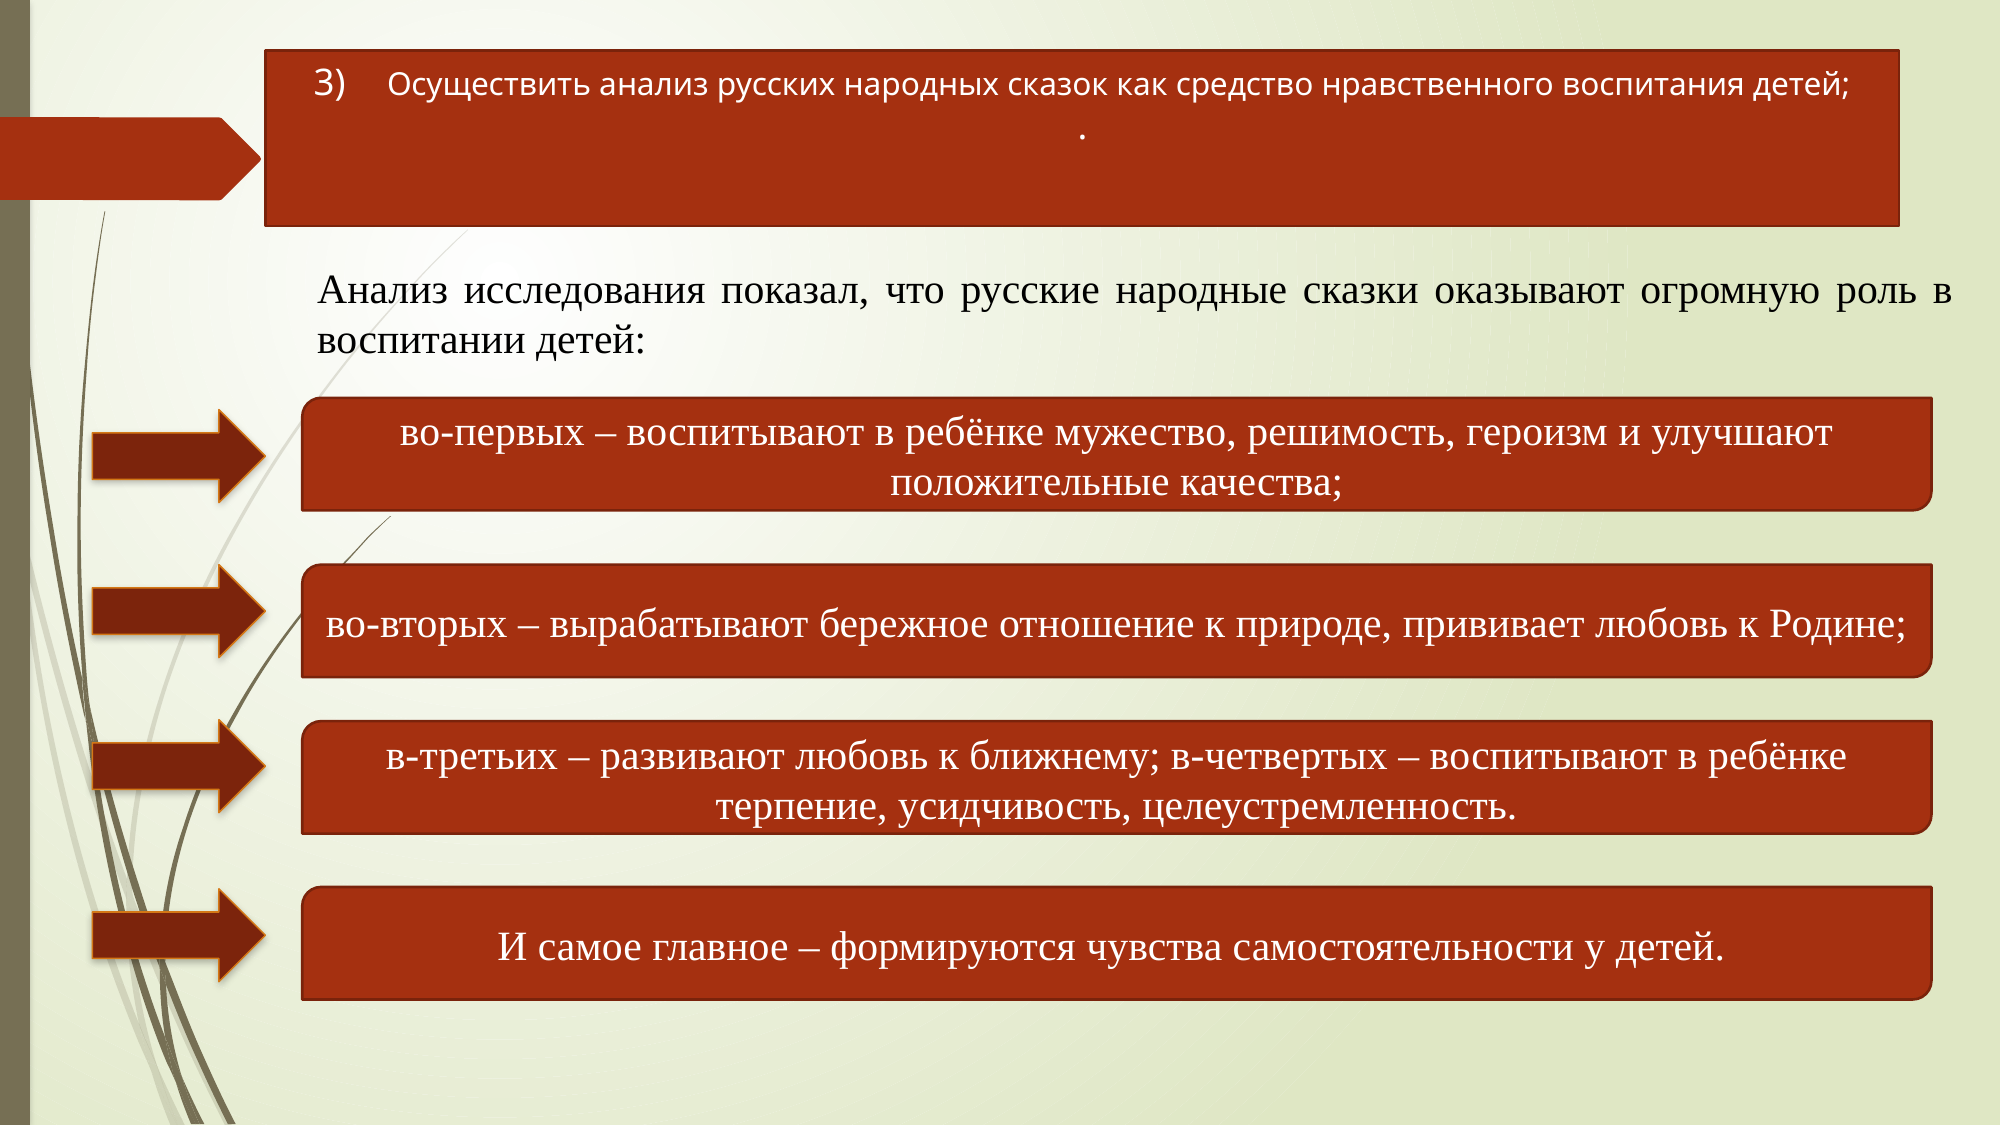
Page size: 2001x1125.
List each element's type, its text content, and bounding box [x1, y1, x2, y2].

text_box [91, 718, 266, 814]
text_box Анализ исследования показал, что русские народные сказки оказывают огромную роль в воспитании детей: [302, 254, 1969, 370]
text_box во-вторых – вырабатывают бережное отношение к природе, прививает любовь к Родине; [300, 563, 1933, 679]
text_box [91, 563, 266, 659]
text_box в-третьих – развивают любовь к ближнему; в-четвертых – воспитывают в ребёнке терпение, усидчивость, целеустремленность. [300, 719, 1933, 835]
text_box И самое главное – формируются чувства самостоятельности у детей. [300, 885, 1933, 1001]
text_box [91, 888, 266, 983]
title 3) Осуществить анализ русских народных сказок как средство нравственного воспитания детей; . [264, 49, 1900, 227]
text_box во-первых – воспитывают в ребёнке мужество, решимость, героизм и улучшают положительные качества; [300, 396, 1933, 512]
text_box [91, 408, 266, 504]
